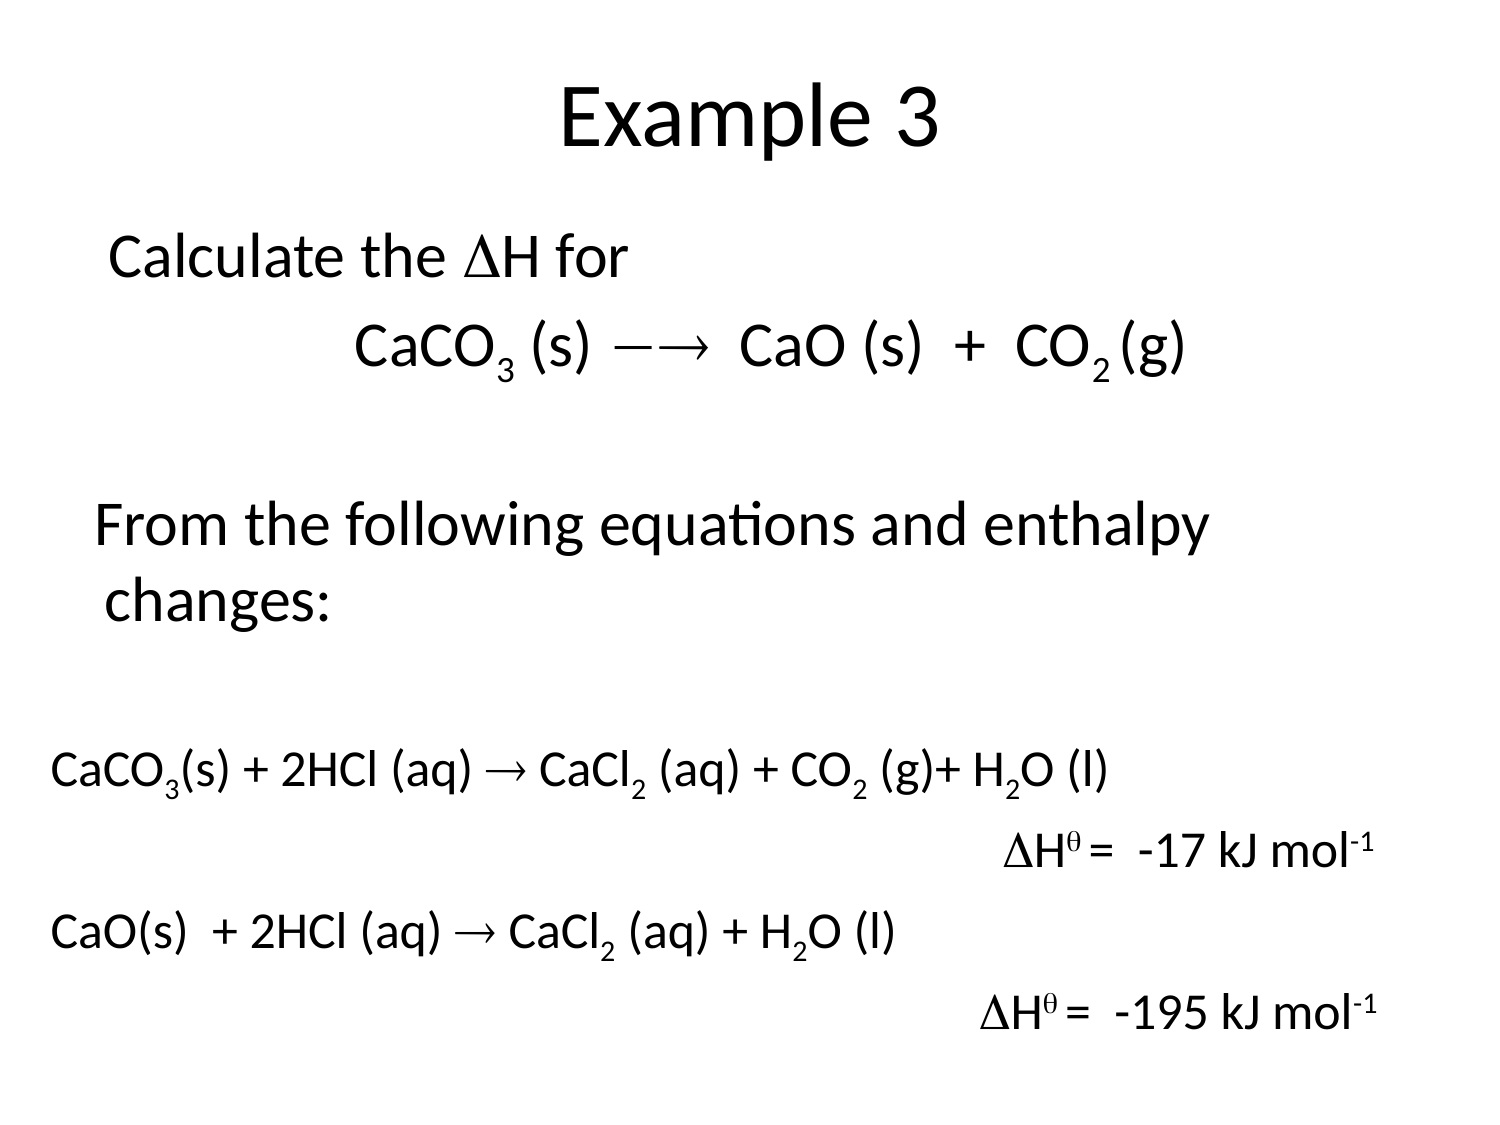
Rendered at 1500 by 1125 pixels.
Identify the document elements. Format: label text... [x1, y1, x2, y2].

title Example 3 [75, 45, 1425, 176]
list Calculate the H for CaCO3 (s)  CaO (s) + CO2 (g) From the following equations and enthalpy changes: CaCO3(s) + 2HCl (aq)  CaCl2 (aq) + CO2 (g)+ H2O (l) H = -17 kJ mol-1 CaO(s) + 2HCl (aq)  CaCl2 (aq) + H2O (l) H = -195 kJ mol-1 [35, 205, 1464, 1063]
